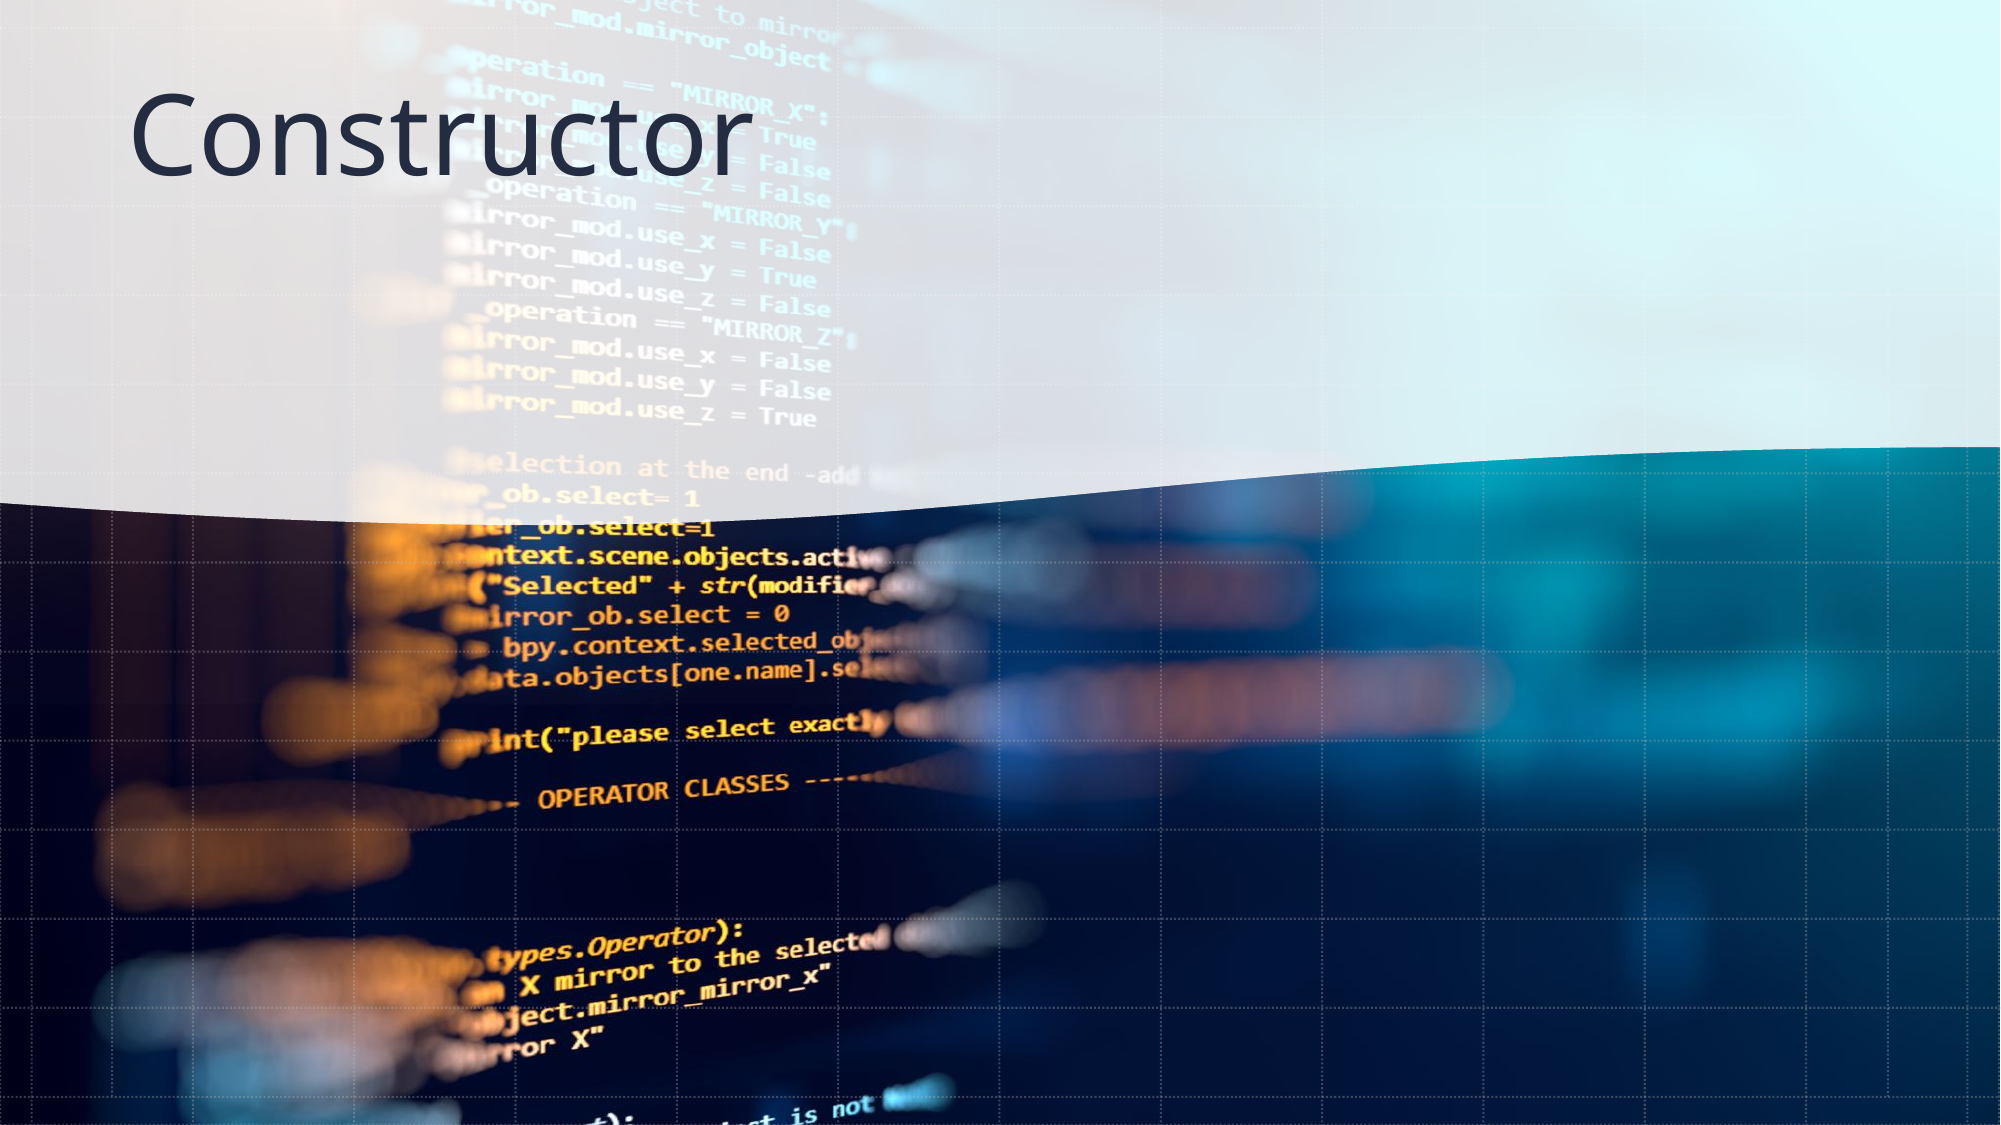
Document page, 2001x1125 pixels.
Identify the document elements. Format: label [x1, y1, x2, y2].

text_box [0, 0, 2000, 1125]
